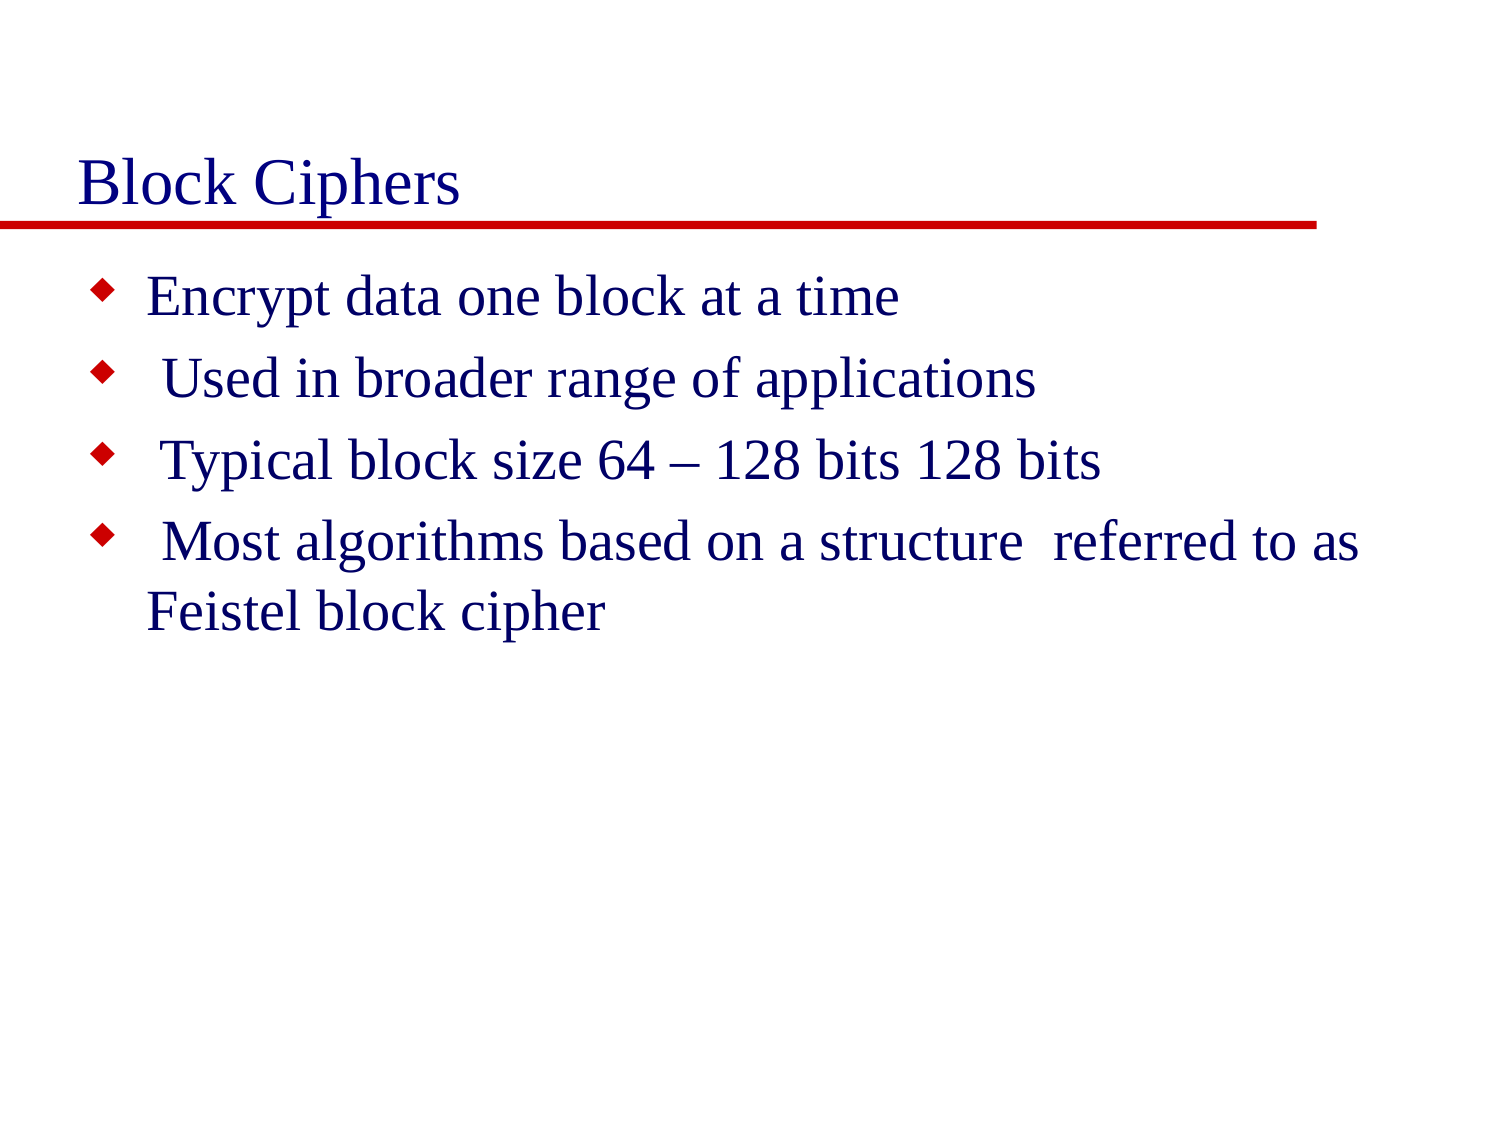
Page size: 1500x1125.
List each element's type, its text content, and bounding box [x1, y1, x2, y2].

title Block Ciphers [62, 43, 1338, 226]
list Encrypt data one block at a time  Used in broader range of applications  Typical block size 64 – 128 bits 128 bits  Most algorithms based on a structure referred to as Feistel block cipher [74, 249, 1426, 1076]
